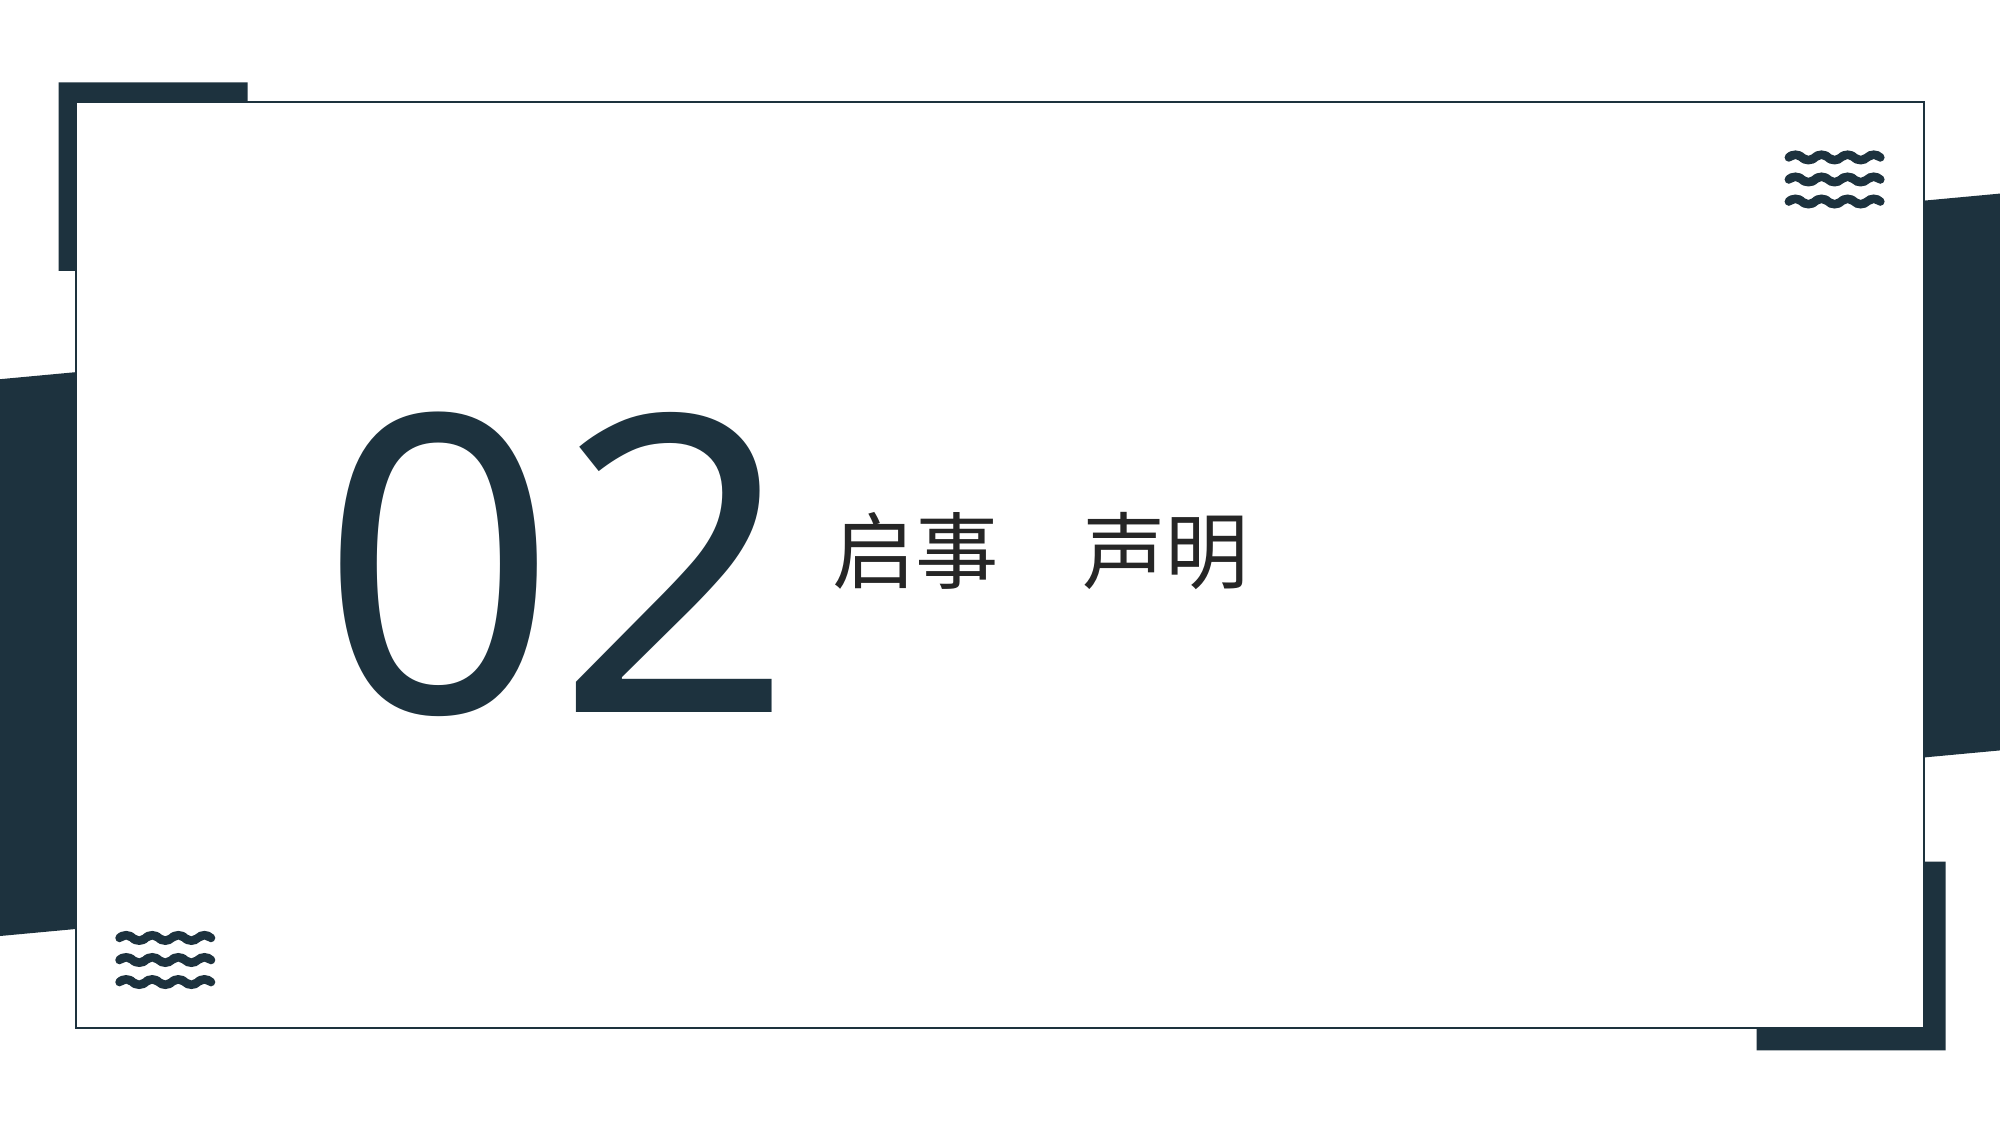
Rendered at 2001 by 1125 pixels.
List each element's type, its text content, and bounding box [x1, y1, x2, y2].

text_box [115, 952, 216, 968]
text_box [115, 930, 216, 946]
text_box [1756, 861, 1947, 1051]
text_box [0, 371, 75, 938]
text_box [58, 81, 249, 272]
text_box 启事 声明 [817, 491, 1625, 606]
text_box [75, 101, 1925, 1029]
text_box [1925, 192, 2000, 759]
text_box [1784, 194, 1885, 209]
text_box [115, 975, 216, 990]
text_box [1784, 172, 1885, 187]
text_box 02 [216, 290, 898, 803]
text_box [1784, 150, 1885, 165]
